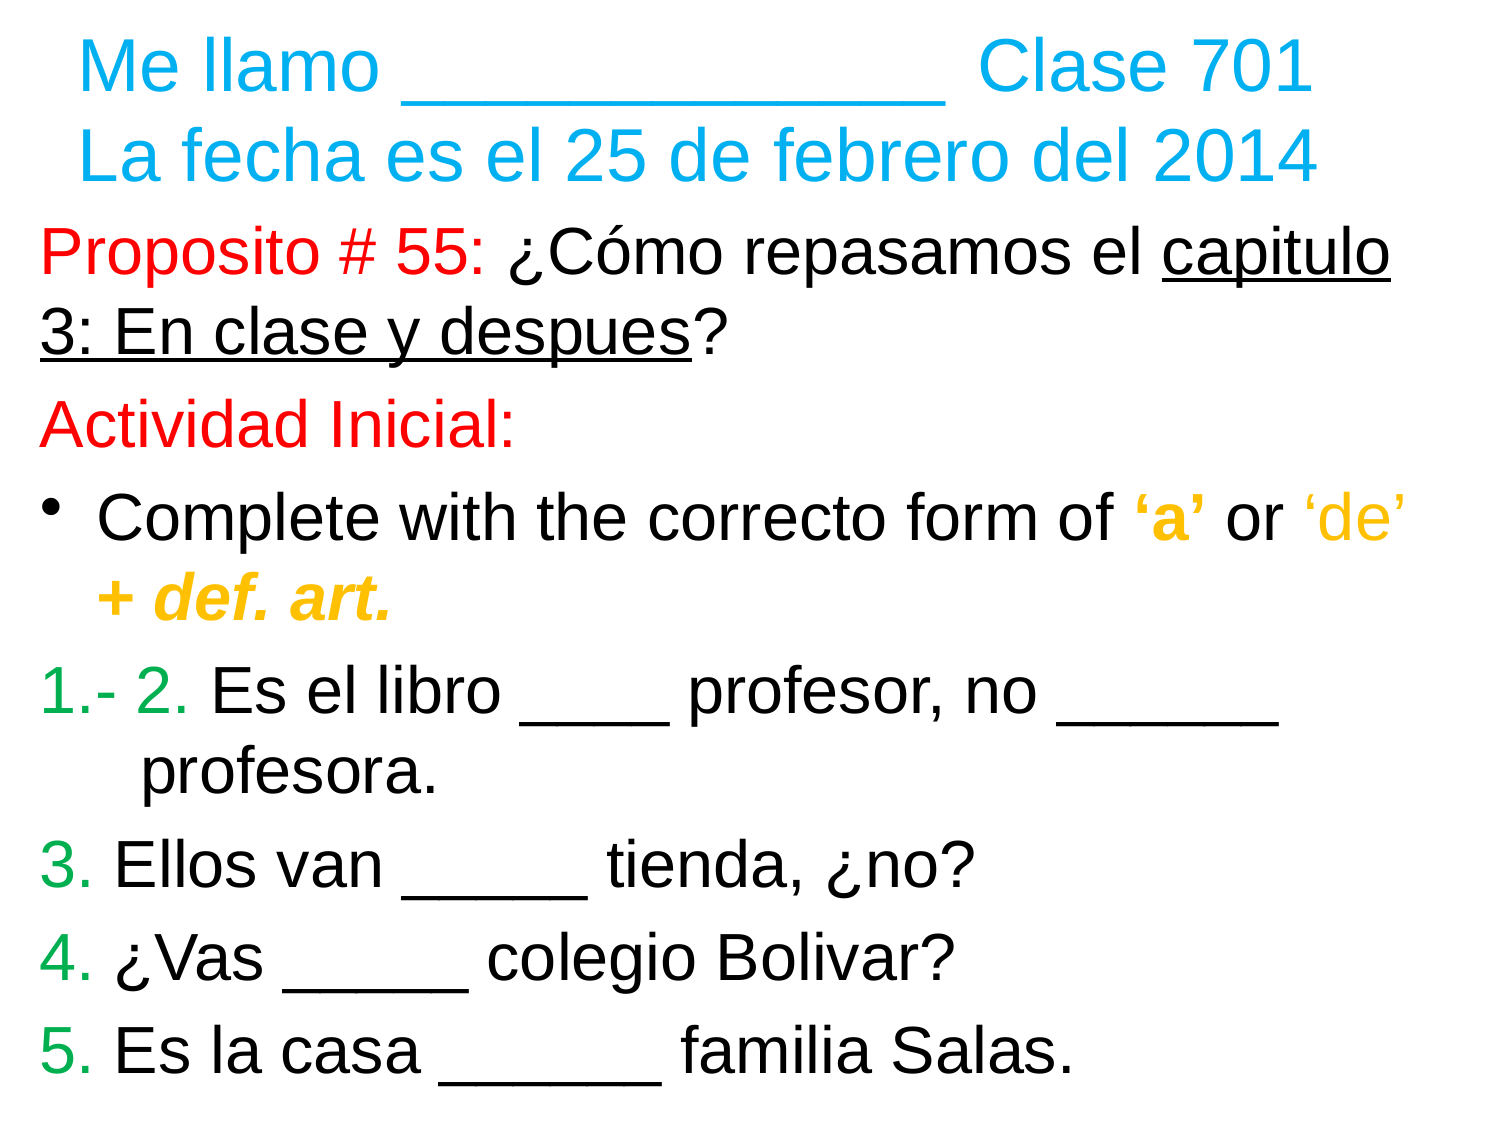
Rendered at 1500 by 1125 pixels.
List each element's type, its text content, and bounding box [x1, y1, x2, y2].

list Proposito # 55: ¿Cómo repasamos el capitulo 3: En clase y despues? Actividad Inicial: Complete with the correcto form of ‘a’ or ‘de’ + def. art. 1.- 2. Es el libro ____ profesor, no ______ profesora. 3. Ellos van _____ tienda, ¿no? 4. ¿Vas _____ colegio Bolivar? 5. Es la casa ______ familia Salas. [24, 200, 1463, 1075]
title Me llamo _____________ Clase 701 La fecha es el 25 de febrero del 2014 [62, 12, 1463, 200]
